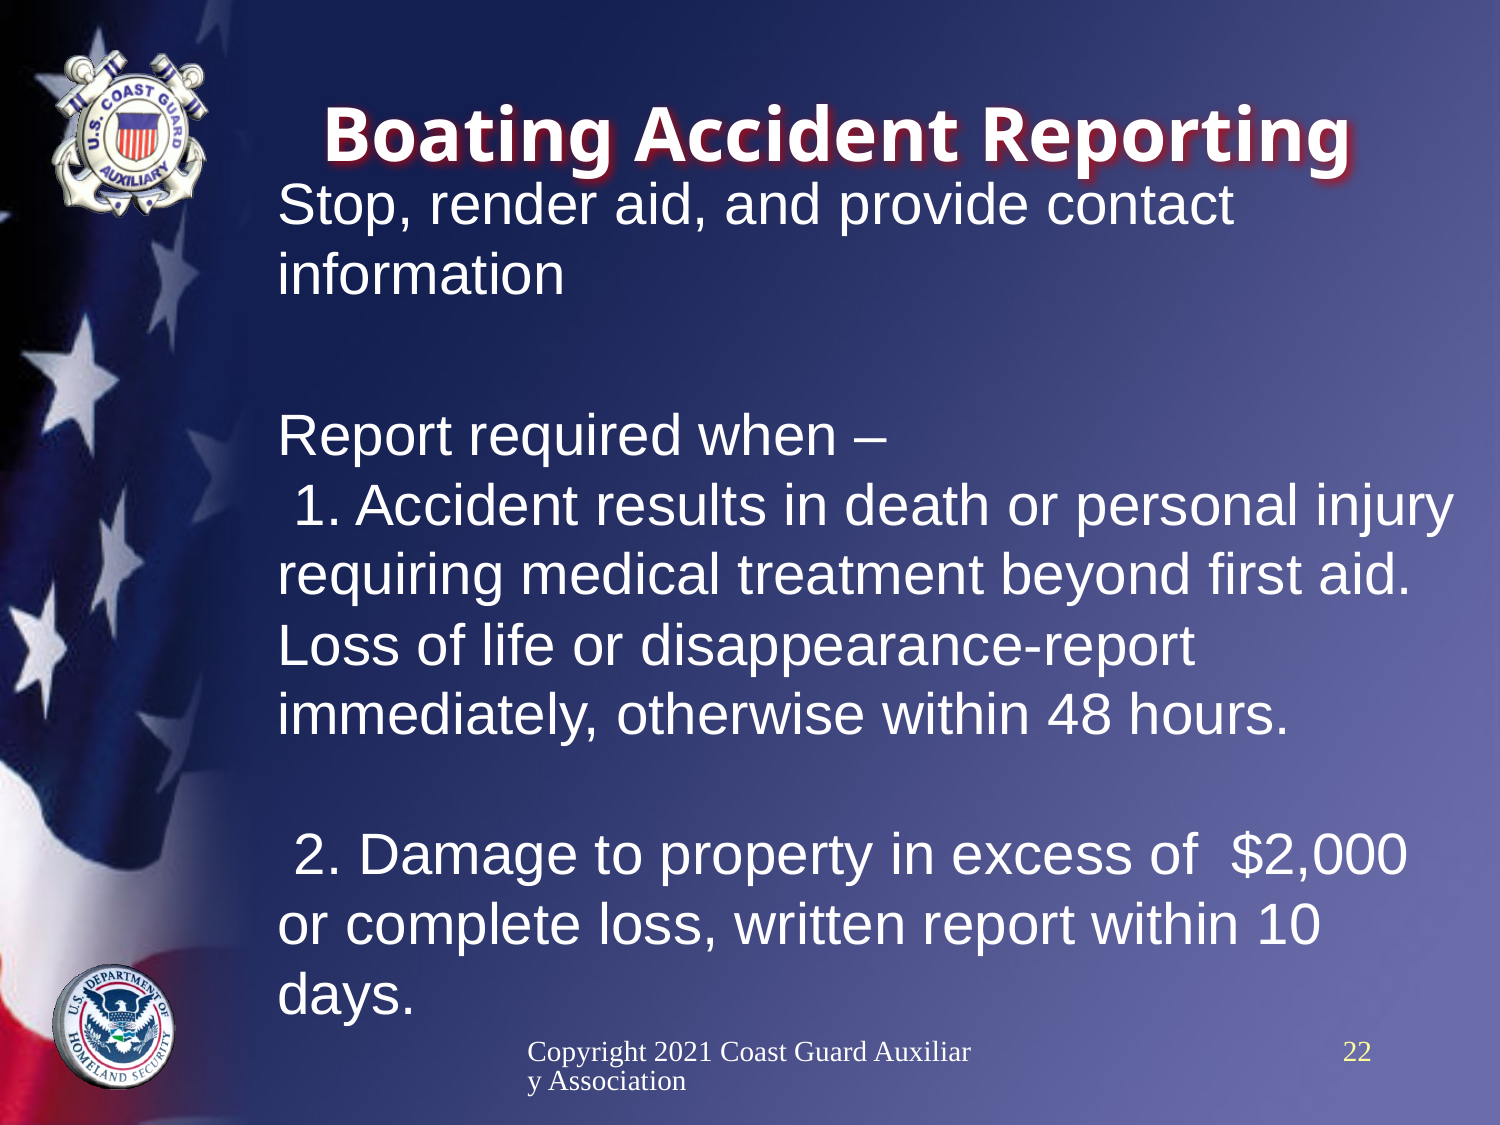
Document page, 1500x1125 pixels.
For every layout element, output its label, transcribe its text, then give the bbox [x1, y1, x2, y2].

slide_number 22 [1074, 1034, 1388, 1100]
footer Copyright 2021 Coast Guard Auxiliary Association [512, 1034, 988, 1100]
picture [0, 0, 1500, 1125]
title Boating Accident Reporting [225, 37, 1450, 225]
text_box Stop, render aid, and provide contact information Report required when – 1. Accident results in death or personal injury requiring medical treatment beyond first aid. Loss of life or disappearance-report immediately, otherwise within 48 hours. 2. Damage to property in excess of $2,000 or complete loss, written report within 10 days. [262, 159, 1475, 1034]
